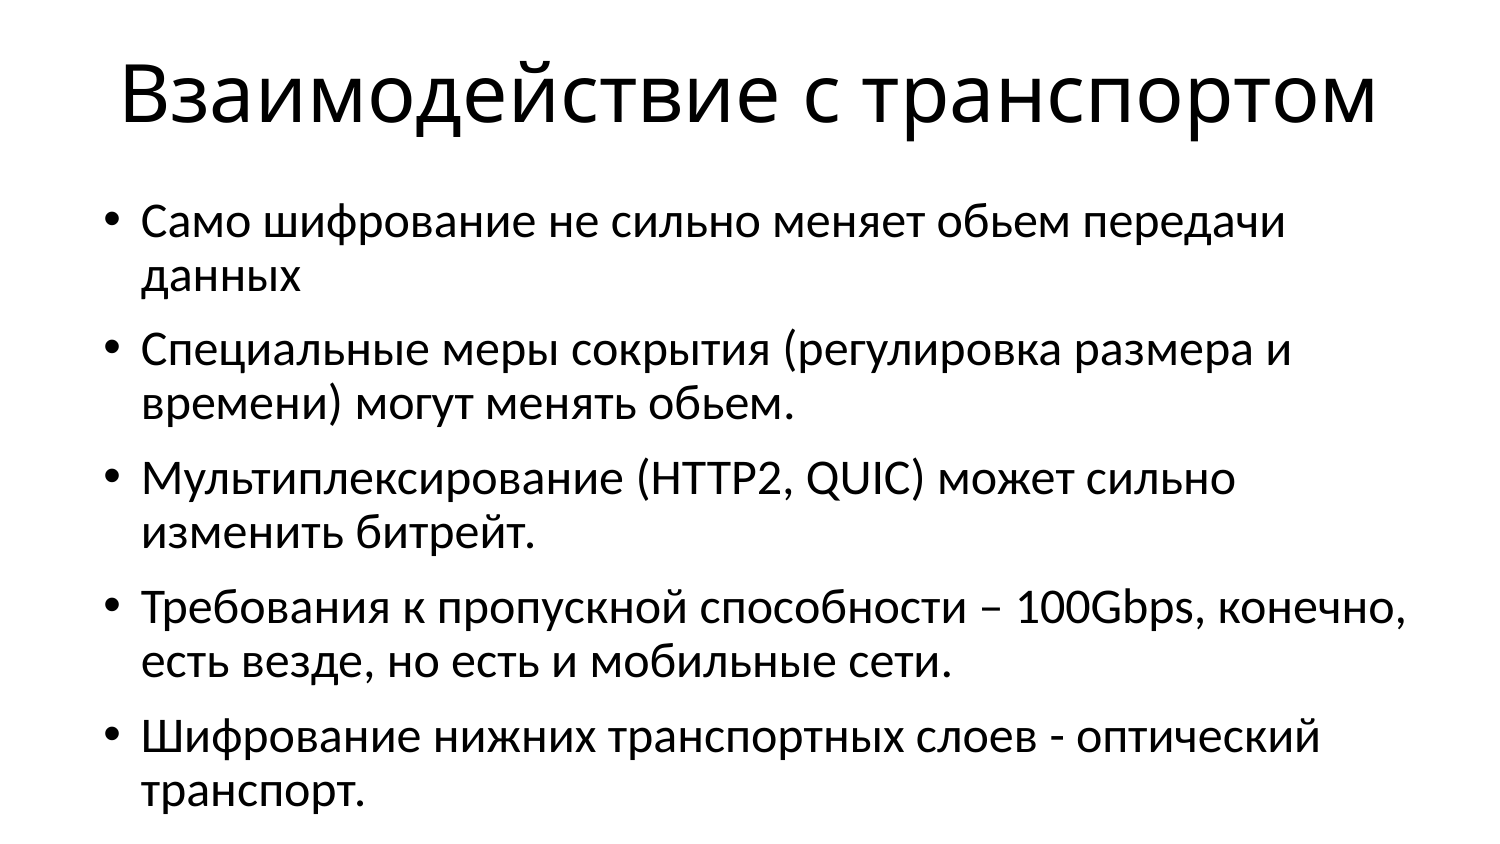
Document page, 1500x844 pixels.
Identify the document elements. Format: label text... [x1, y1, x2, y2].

text_box Само шифрование не сильно меняет обьем передачи данных Специальные меры сокрытия (регулировка размера и времени) могут менять обьем. Мультиплексирование (HTTP2, QUIC) может сильно изменить битрейт. Требования к пропускной способности – 100Gbps, конечно, есть везде, но есть и мобильные сети. Шифрование нижних транспортных слоев - оптический транспорт. [88, 186, 1436, 844]
title Взаимодействие с транспортом [103, 44, 1397, 149]
